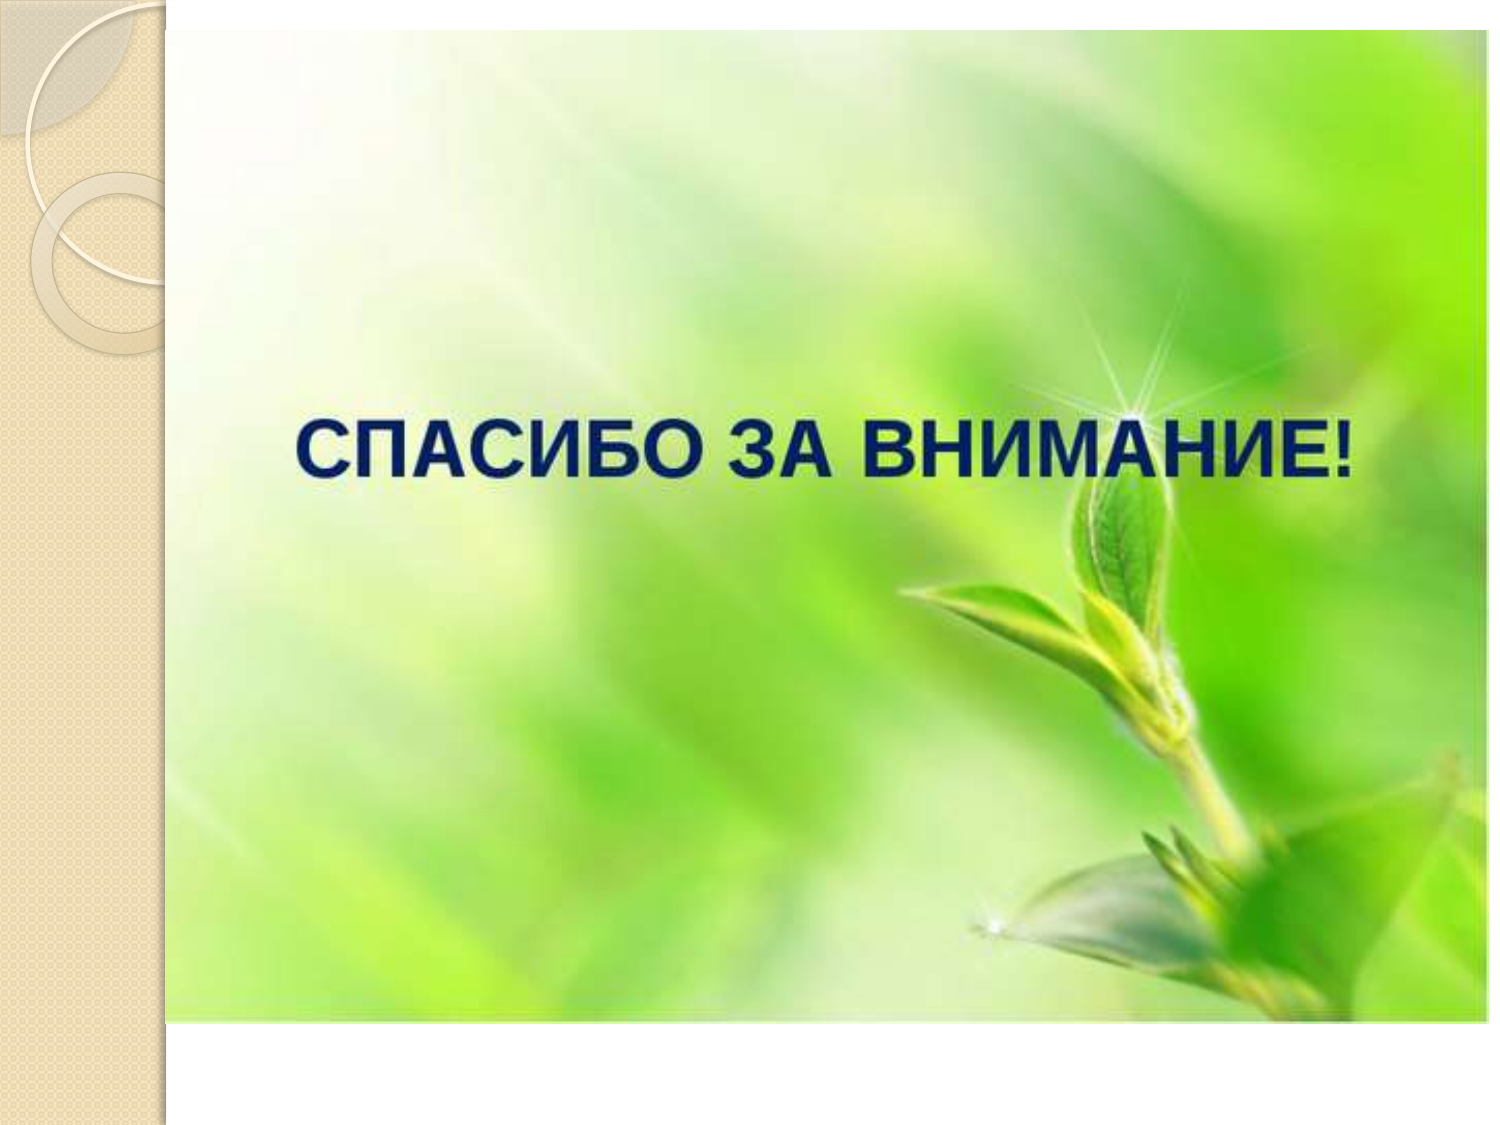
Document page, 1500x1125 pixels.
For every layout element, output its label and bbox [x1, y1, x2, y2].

picture [164, 30, 1489, 1024]
